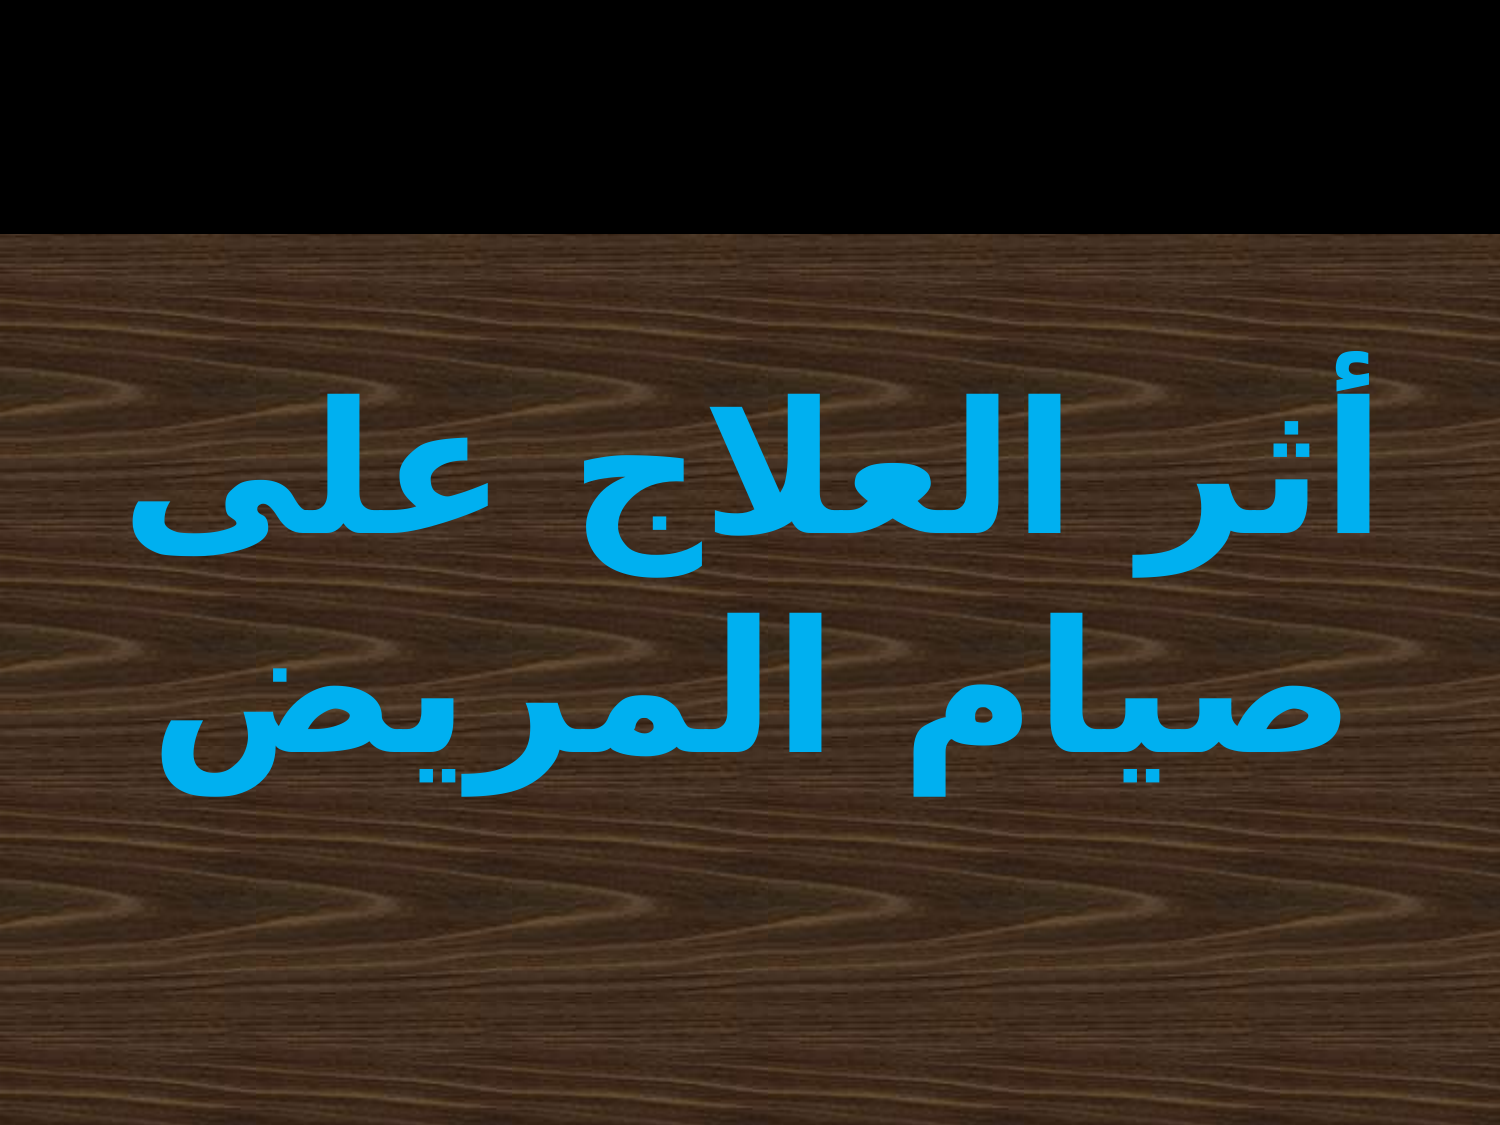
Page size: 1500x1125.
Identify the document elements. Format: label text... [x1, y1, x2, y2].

title أثر العلاج على صيام المريض [0, 234, 1500, 1125]
